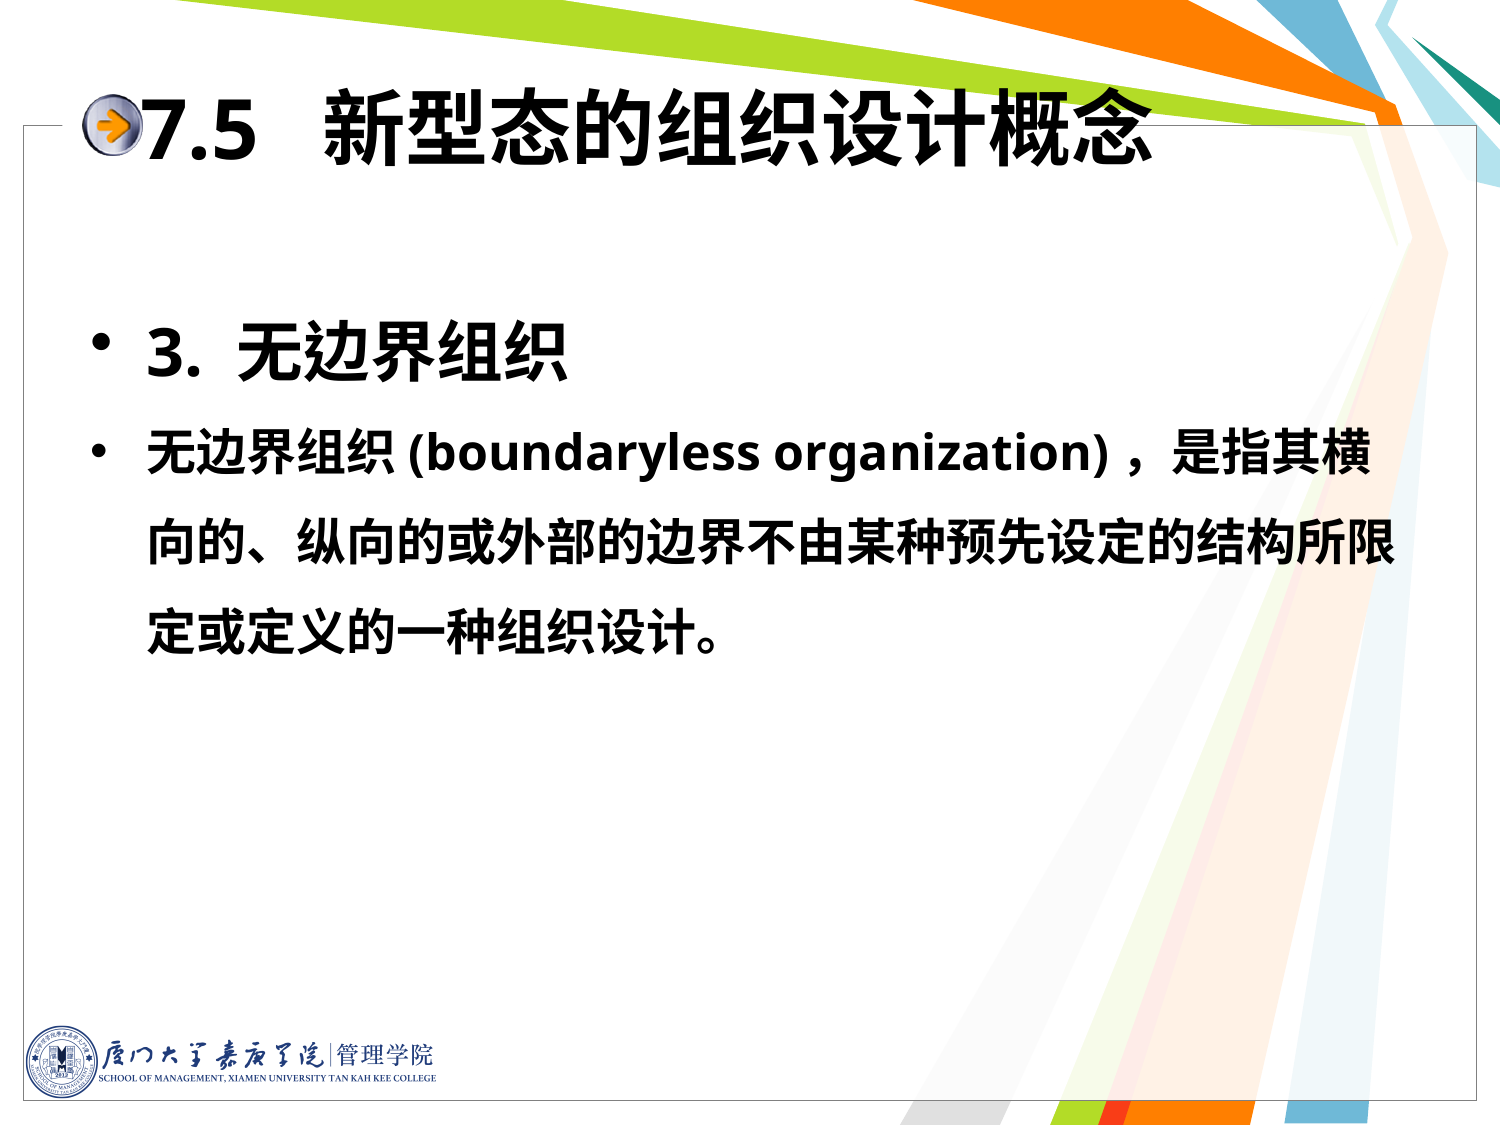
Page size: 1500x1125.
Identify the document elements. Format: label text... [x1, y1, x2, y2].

picture [82, 94, 125, 156]
title 7.5 新型态的组织设计概念 [125, 32, 1188, 220]
picture [24, 1024, 438, 1100]
list 3. 无边界组织 无边界组织(boundaryless organization)，是指其横向的、纵向的或外部的边界不由某种预先设定的结构所限定或定义的一种组织设计。 [75, 262, 1425, 1005]
